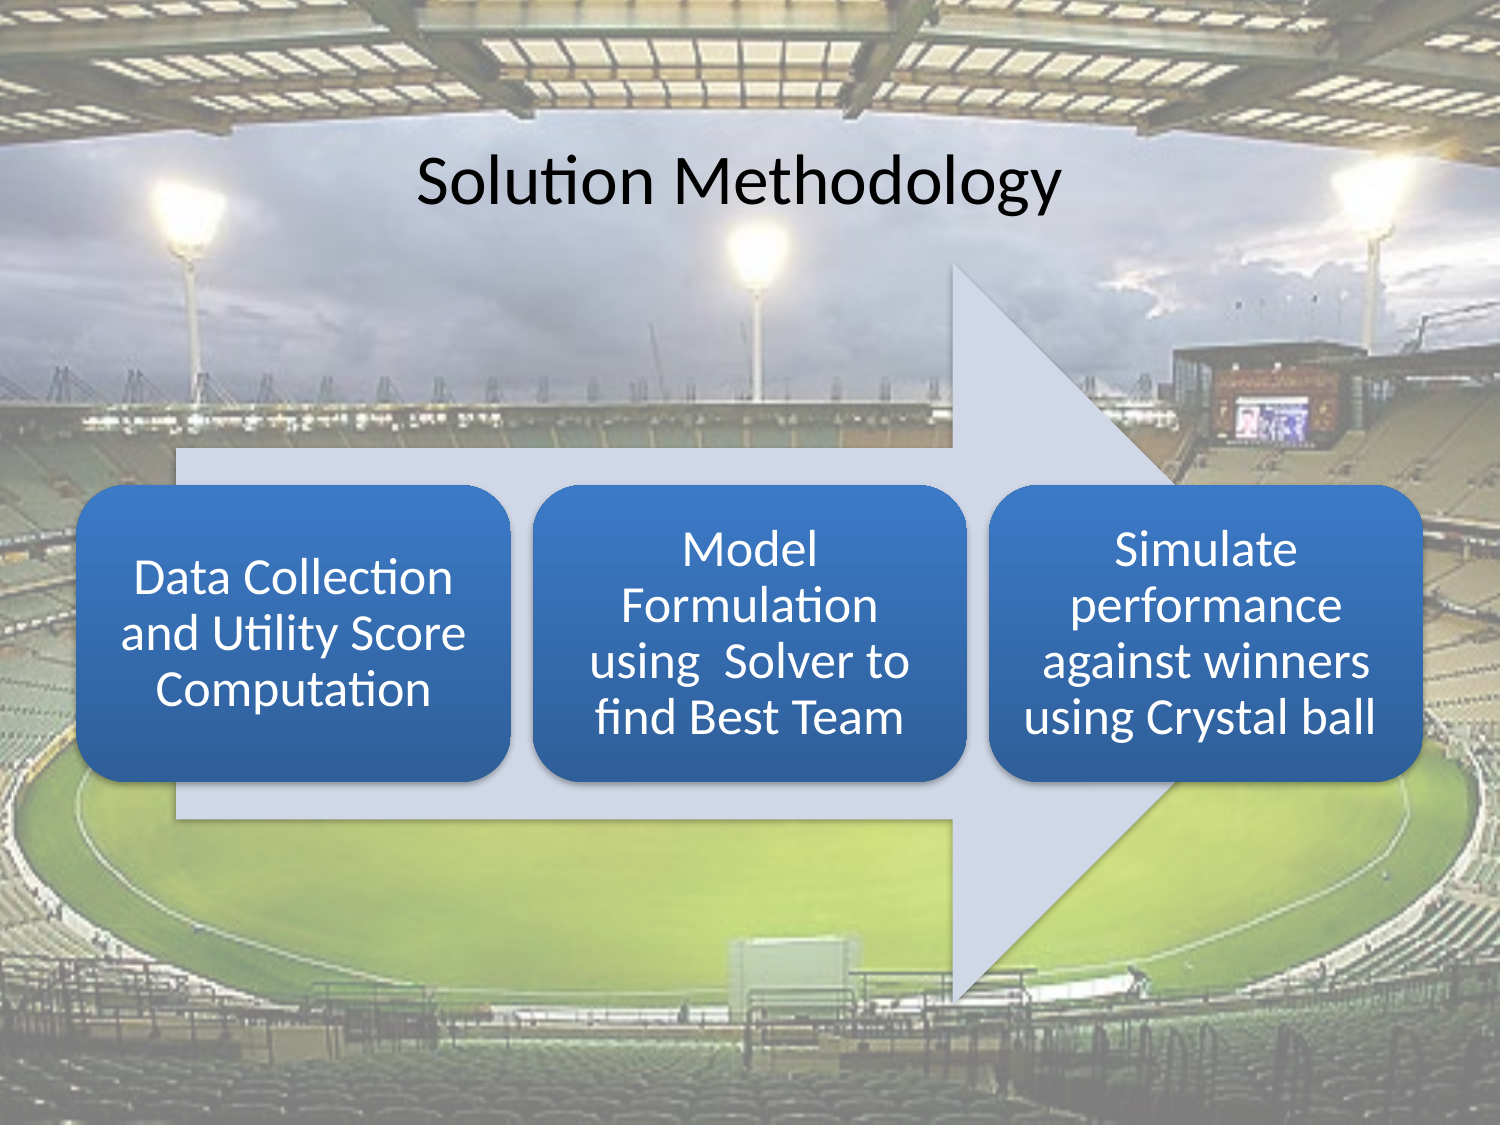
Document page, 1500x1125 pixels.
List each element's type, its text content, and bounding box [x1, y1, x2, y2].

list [74, 262, 1426, 1006]
title Solution Methodology [64, 125, 1415, 313]
